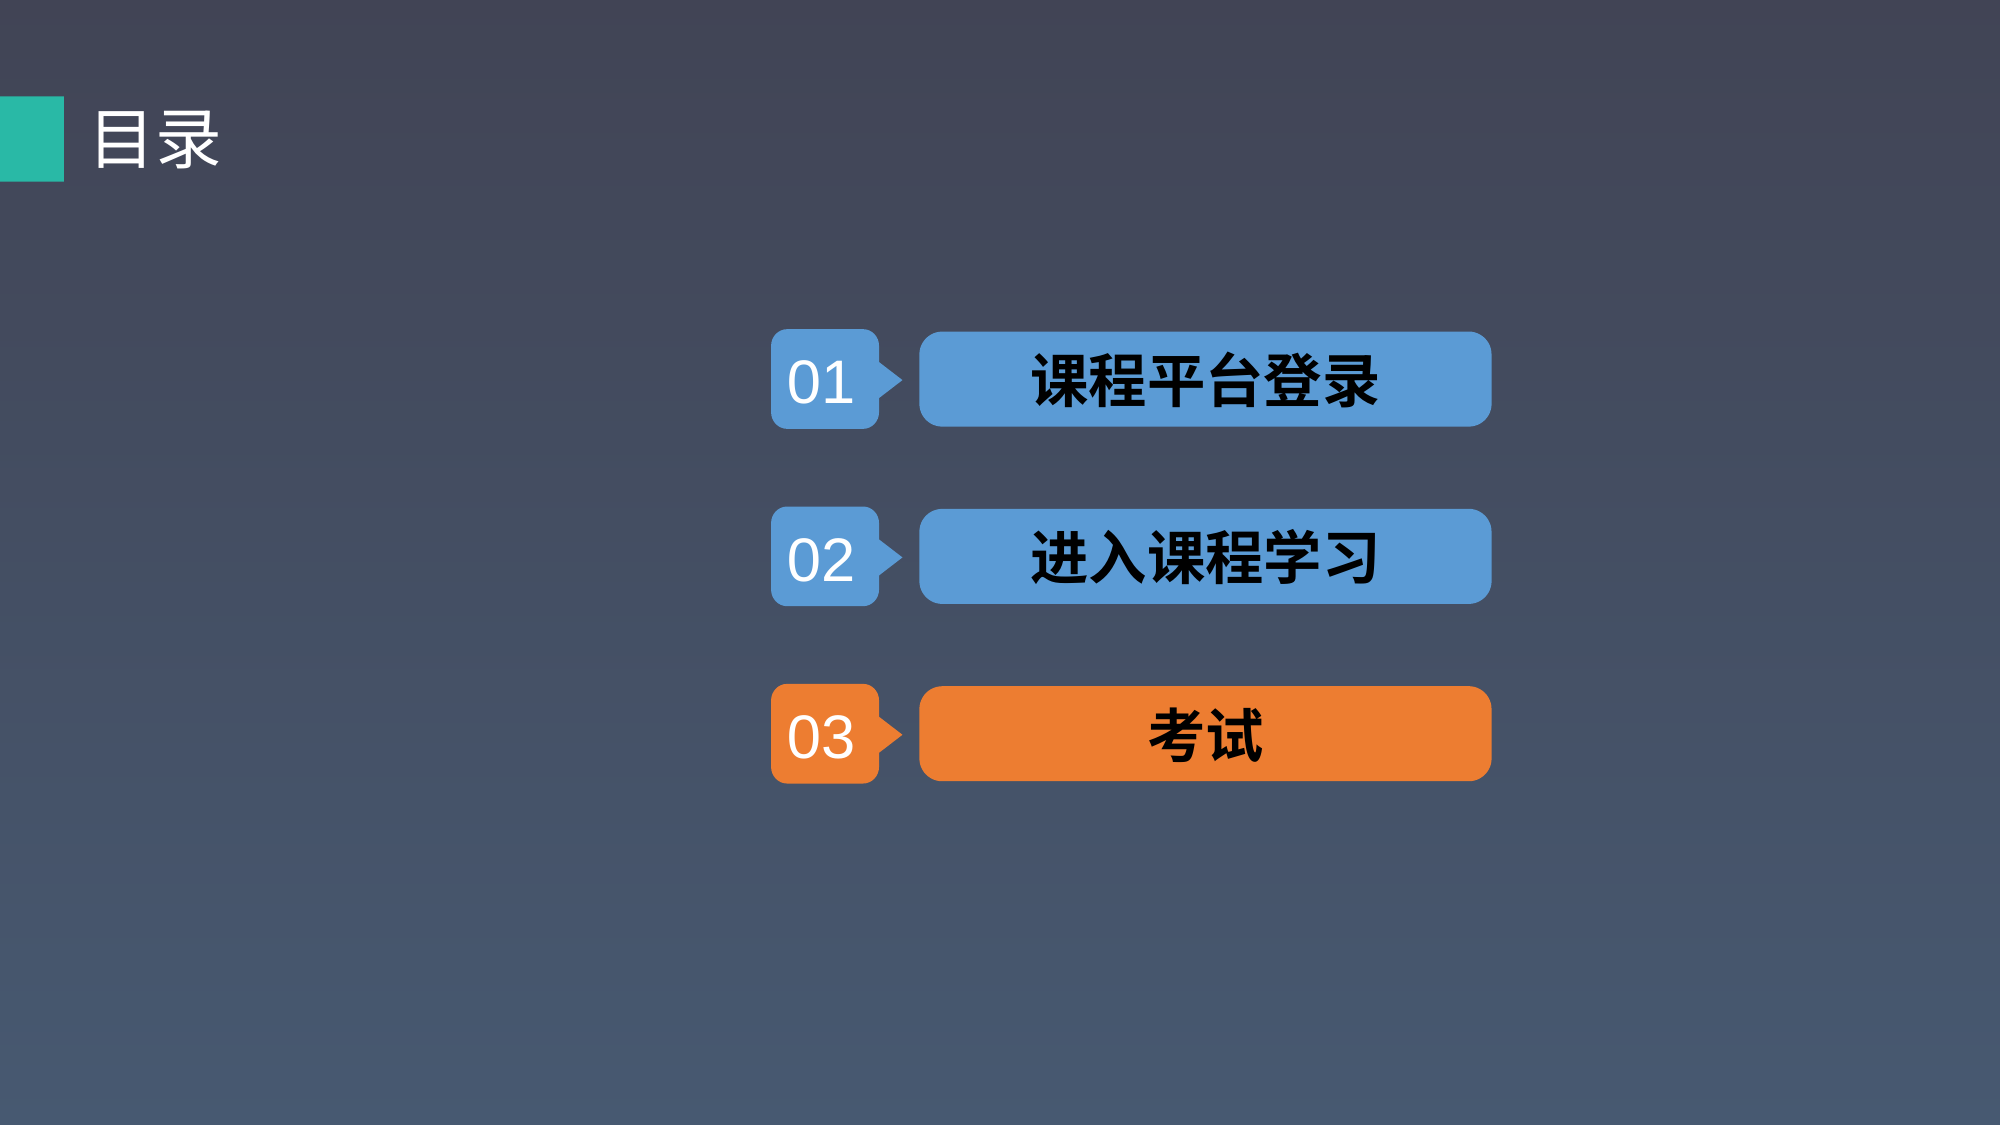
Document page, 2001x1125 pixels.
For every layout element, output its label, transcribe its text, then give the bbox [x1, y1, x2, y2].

text_box 目录 [88, 96, 223, 177]
text_box 03 [771, 683, 903, 784]
text_box 考试 [919, 686, 1492, 782]
text_box 进入课程学习 [919, 508, 1492, 604]
text_box 02 [771, 506, 903, 607]
text_box 课程平台登录 [919, 331, 1492, 427]
text_box 01 [771, 329, 903, 429]
text_box [0, 95, 65, 183]
